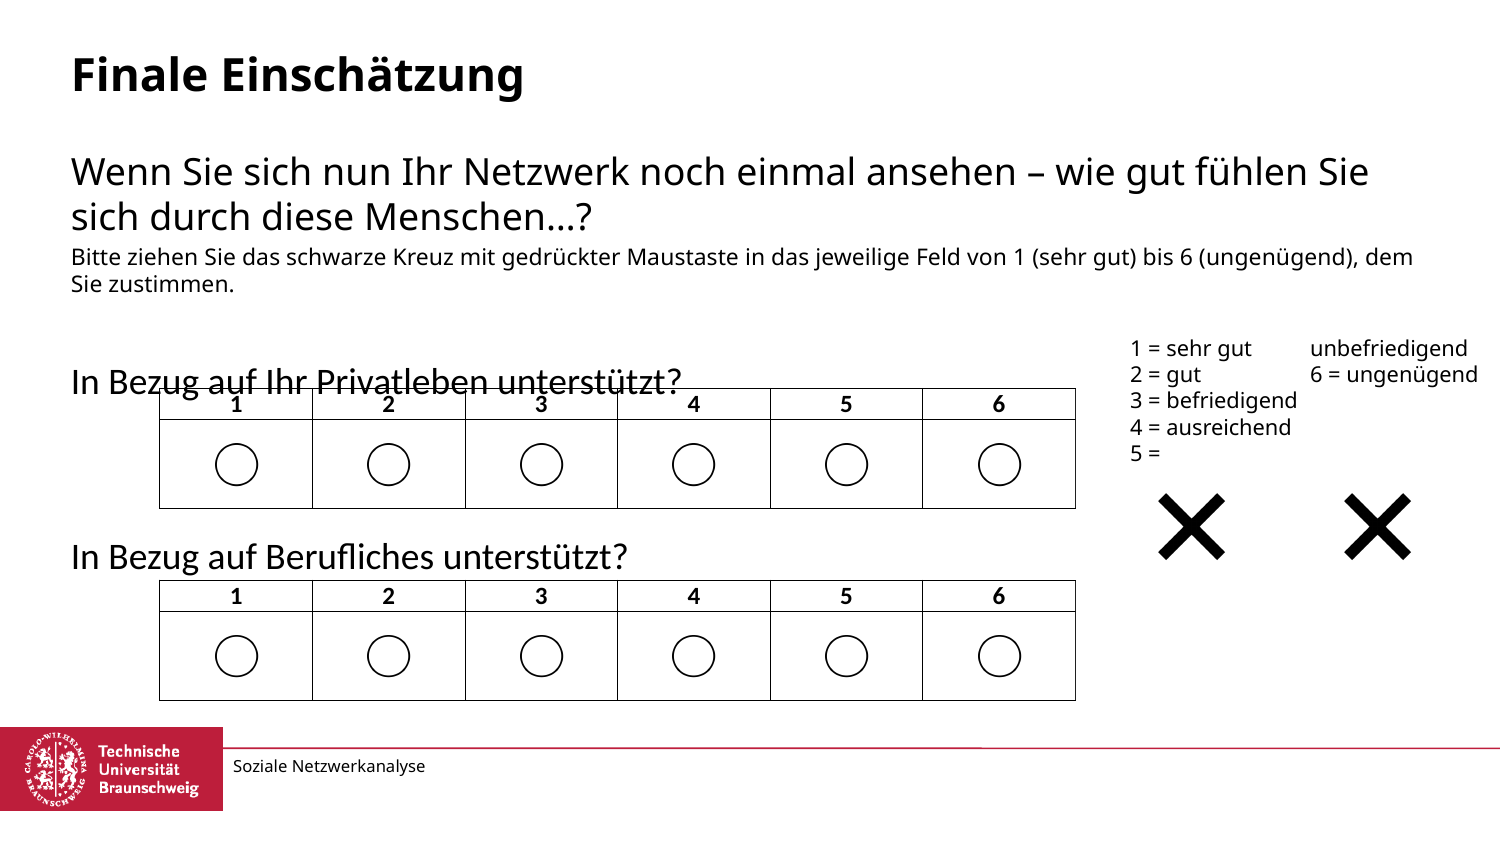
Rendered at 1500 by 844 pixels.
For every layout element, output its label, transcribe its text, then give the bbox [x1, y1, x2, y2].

picture [1146, 481, 1237, 573]
picture [1332, 481, 1423, 573]
picture [0, 727, 223, 811]
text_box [129, 387, 1076, 539]
list Wenn Sie sich nun Ihr Netzwerk noch einmal ansehen – wie gut fühlen Sie sich durch diese Menschen…? Bitte ziehen Sie das schwarze Kreuz mit gedrückter Maustaste in das jeweilige Feld von 1 (sehr gut) bis 6 (ungenügend), dem Sie zustimmen. In Bezug auf Ihr Privatleben unterstützt? In Bezug auf Berufliches unterstützt? [70, 147, 1445, 718]
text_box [129, 579, 1076, 730]
text_box 1 = sehr gut 2 = gut 3 = befriedigend 4 = ausreichend 5 = unbefriedigend 6 = ungenügend [1115, 327, 1500, 493]
title Finale Einschätzung [70, 13, 1445, 102]
